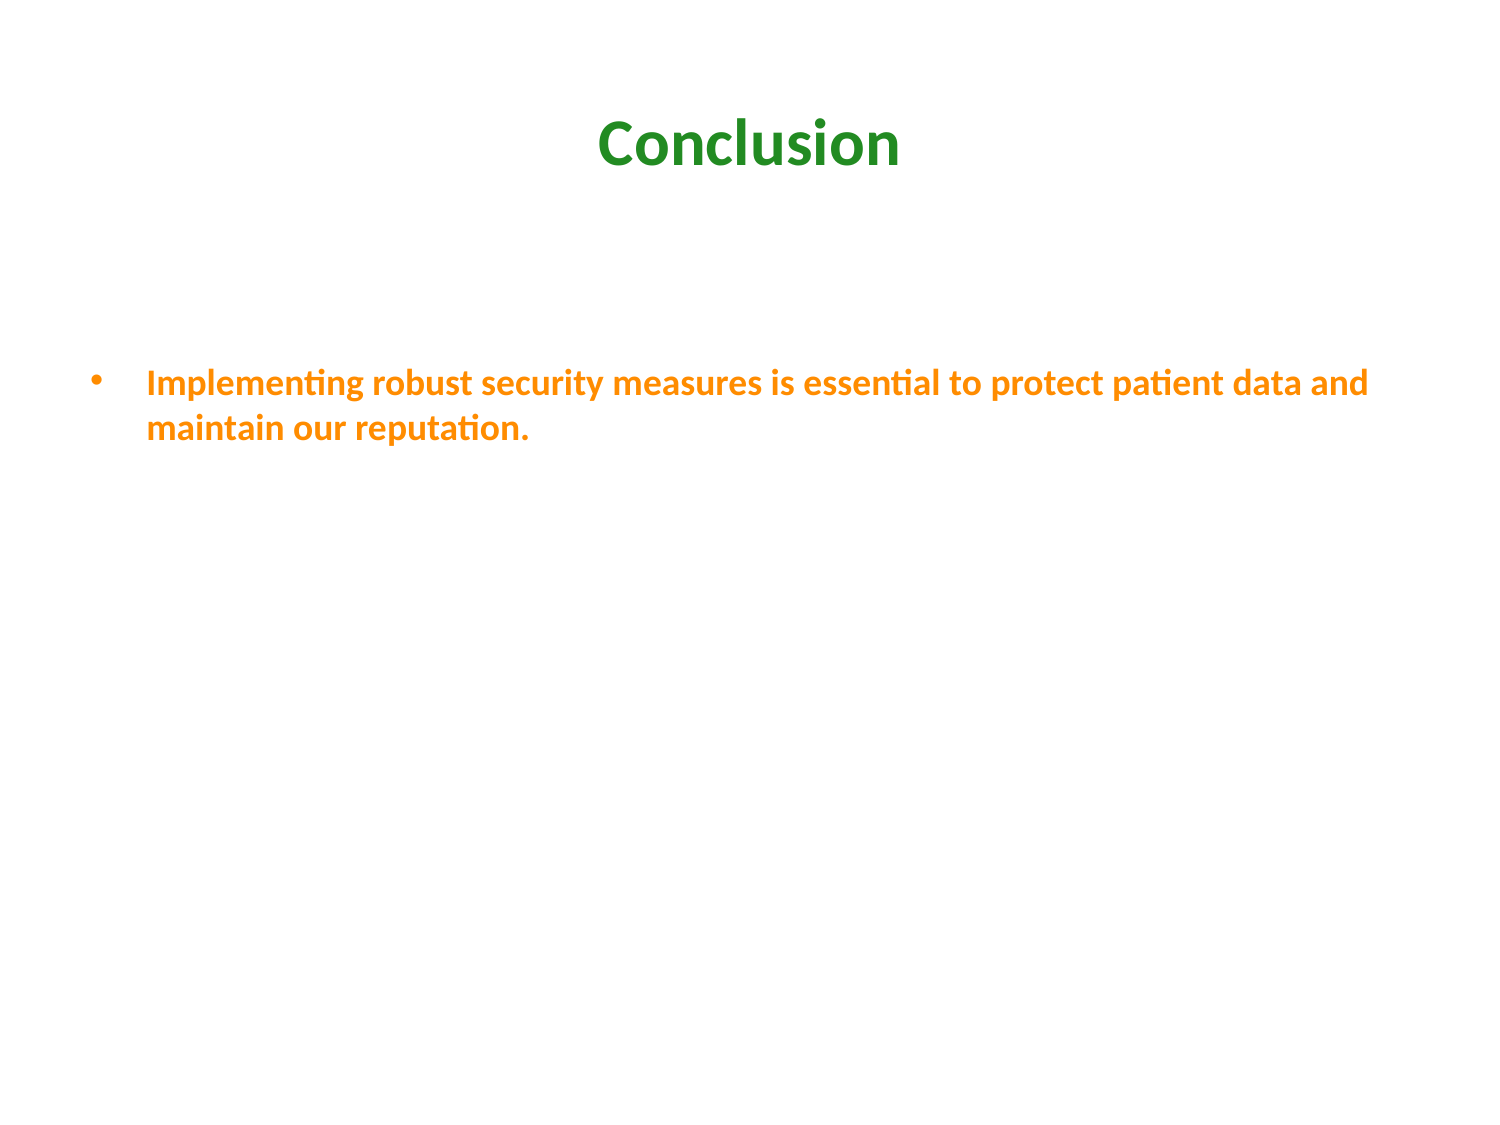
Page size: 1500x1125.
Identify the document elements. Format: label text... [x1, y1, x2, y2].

title Conclusion [75, 45, 1425, 233]
list Implementing robust security measures is essential to protect patient data and maintain our reputation. [75, 262, 1425, 1005]
